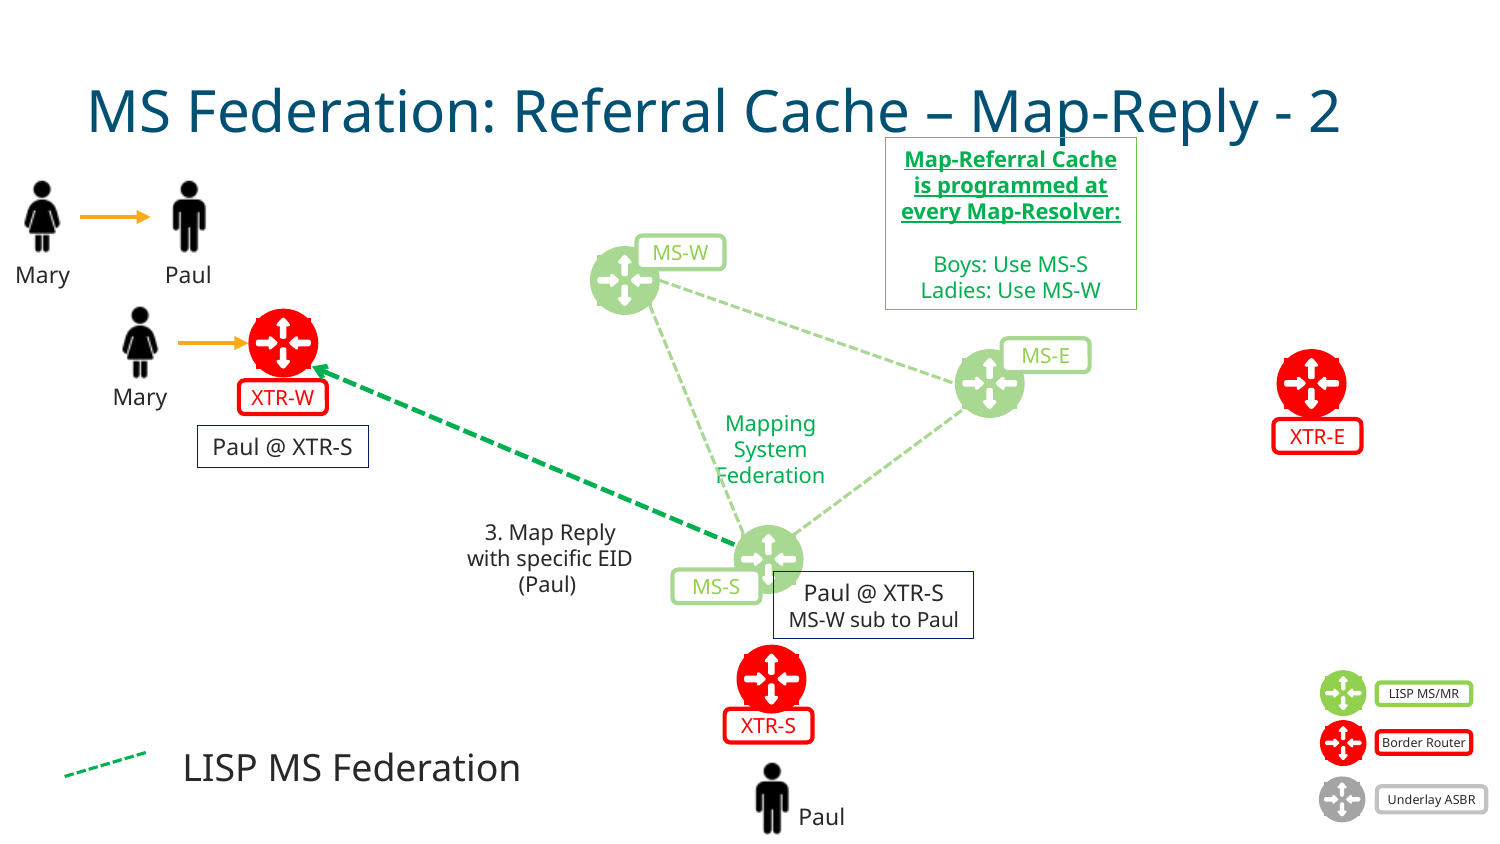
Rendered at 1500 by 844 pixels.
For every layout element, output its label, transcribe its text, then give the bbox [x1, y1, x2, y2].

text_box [64, 752, 147, 777]
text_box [238, 308, 328, 415]
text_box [793, 407, 966, 536]
picture [733, 760, 811, 839]
text_box Underlay ASBR [1374, 784, 1489, 815]
picture [150, 178, 228, 256]
text_box Paul @ XTR-S [197, 425, 306, 468]
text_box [659, 280, 956, 384]
text_box LISP MS Federation [167, 736, 537, 797]
text_box MS-S [670, 567, 761, 606]
title MS Federation: Referral Cache – Map-Reply - 2 [71, 55, 1441, 176]
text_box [311, 366, 737, 546]
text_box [724, 644, 813, 743]
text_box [1318, 776, 1366, 823]
text_box Paul [816, 794, 861, 837]
text_box Paul @ XTR-S MS-W sub to Paul [773, 571, 974, 639]
picture [101, 304, 179, 382]
text_box Mary [97, 382, 183, 417]
text_box 3. Map Reply with specific EID (Paul) [450, 554, 650, 605]
text_box Map-Referral Cache is programmed at every Map-Resolver: Boys: Use MS-S Ladies: Use MS-W [885, 137, 1137, 310]
text_box Mapping System Federation [749, 402, 850, 496]
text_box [589, 245, 661, 316]
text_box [954, 348, 1025, 419]
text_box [1319, 669, 1472, 767]
text_box MS-E [999, 336, 1092, 375]
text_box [1273, 348, 1362, 454]
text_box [649, 304, 745, 536]
text_box Mary [0, 255, 85, 296]
picture [3, 178, 81, 256]
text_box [733, 524, 804, 595]
text_box MS-W [634, 233, 727, 272]
text_box Paul [150, 263, 227, 296]
